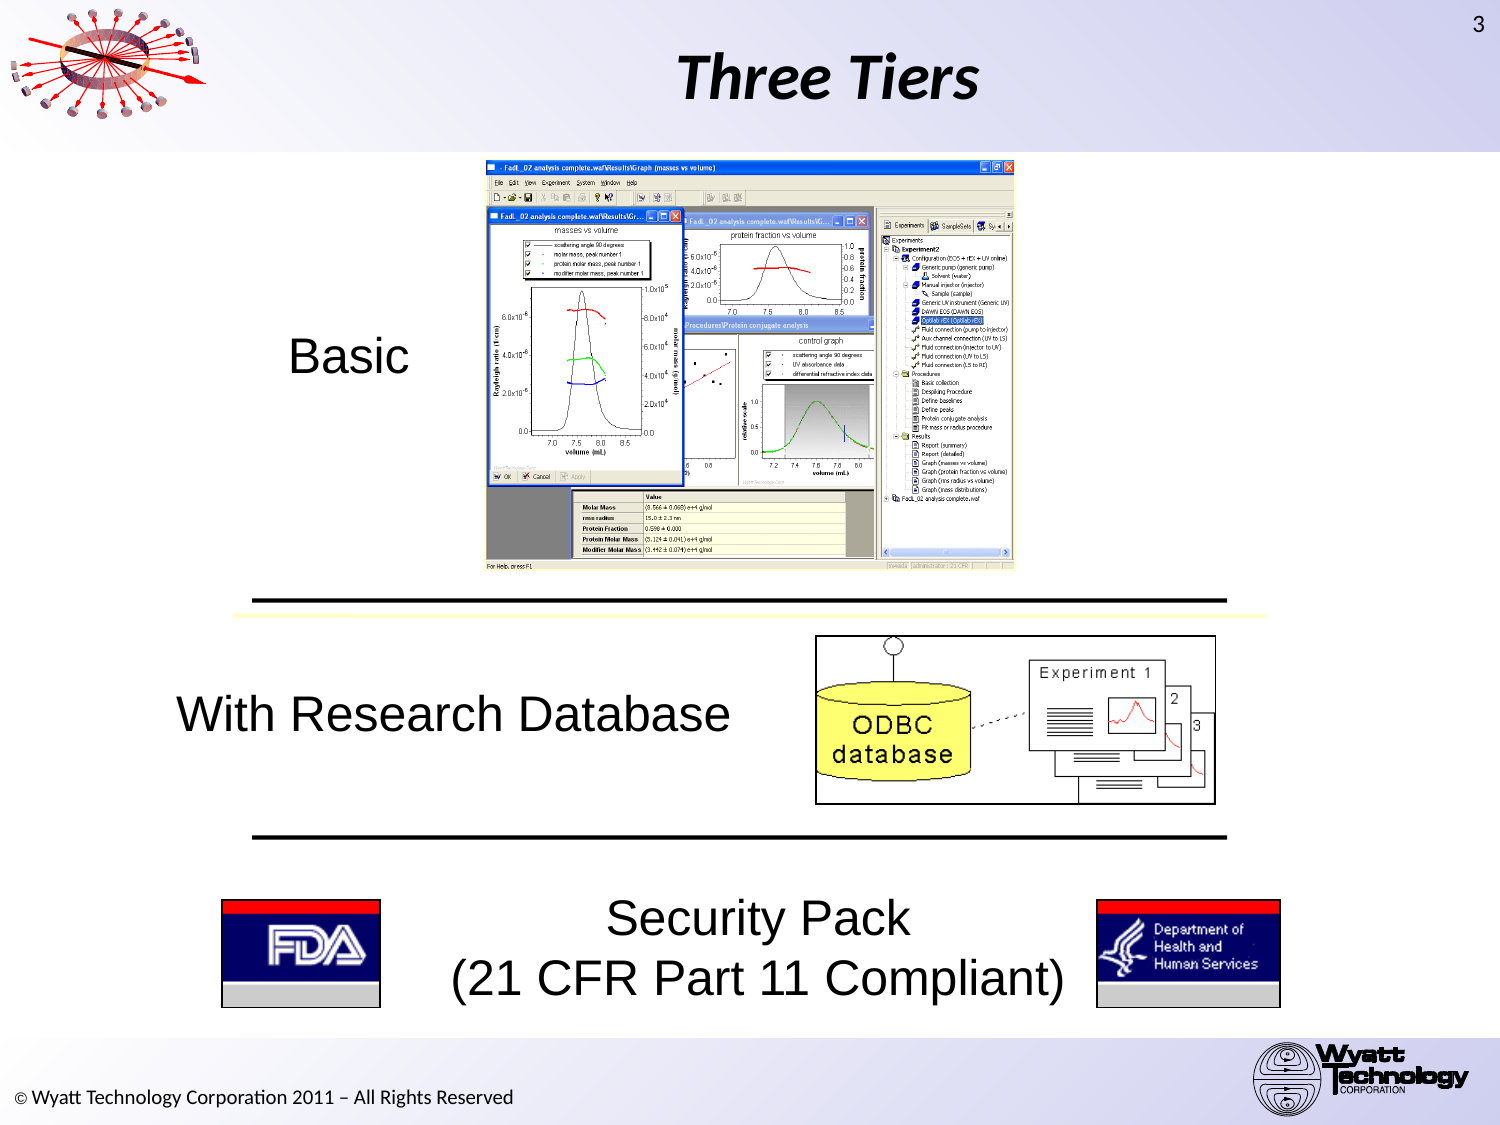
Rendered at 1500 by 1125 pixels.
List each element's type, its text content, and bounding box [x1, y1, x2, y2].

title Three Tiers [217, 25, 1438, 120]
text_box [232, 159, 1268, 616]
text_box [157, 600, 1228, 838]
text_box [222, 877, 1280, 1015]
